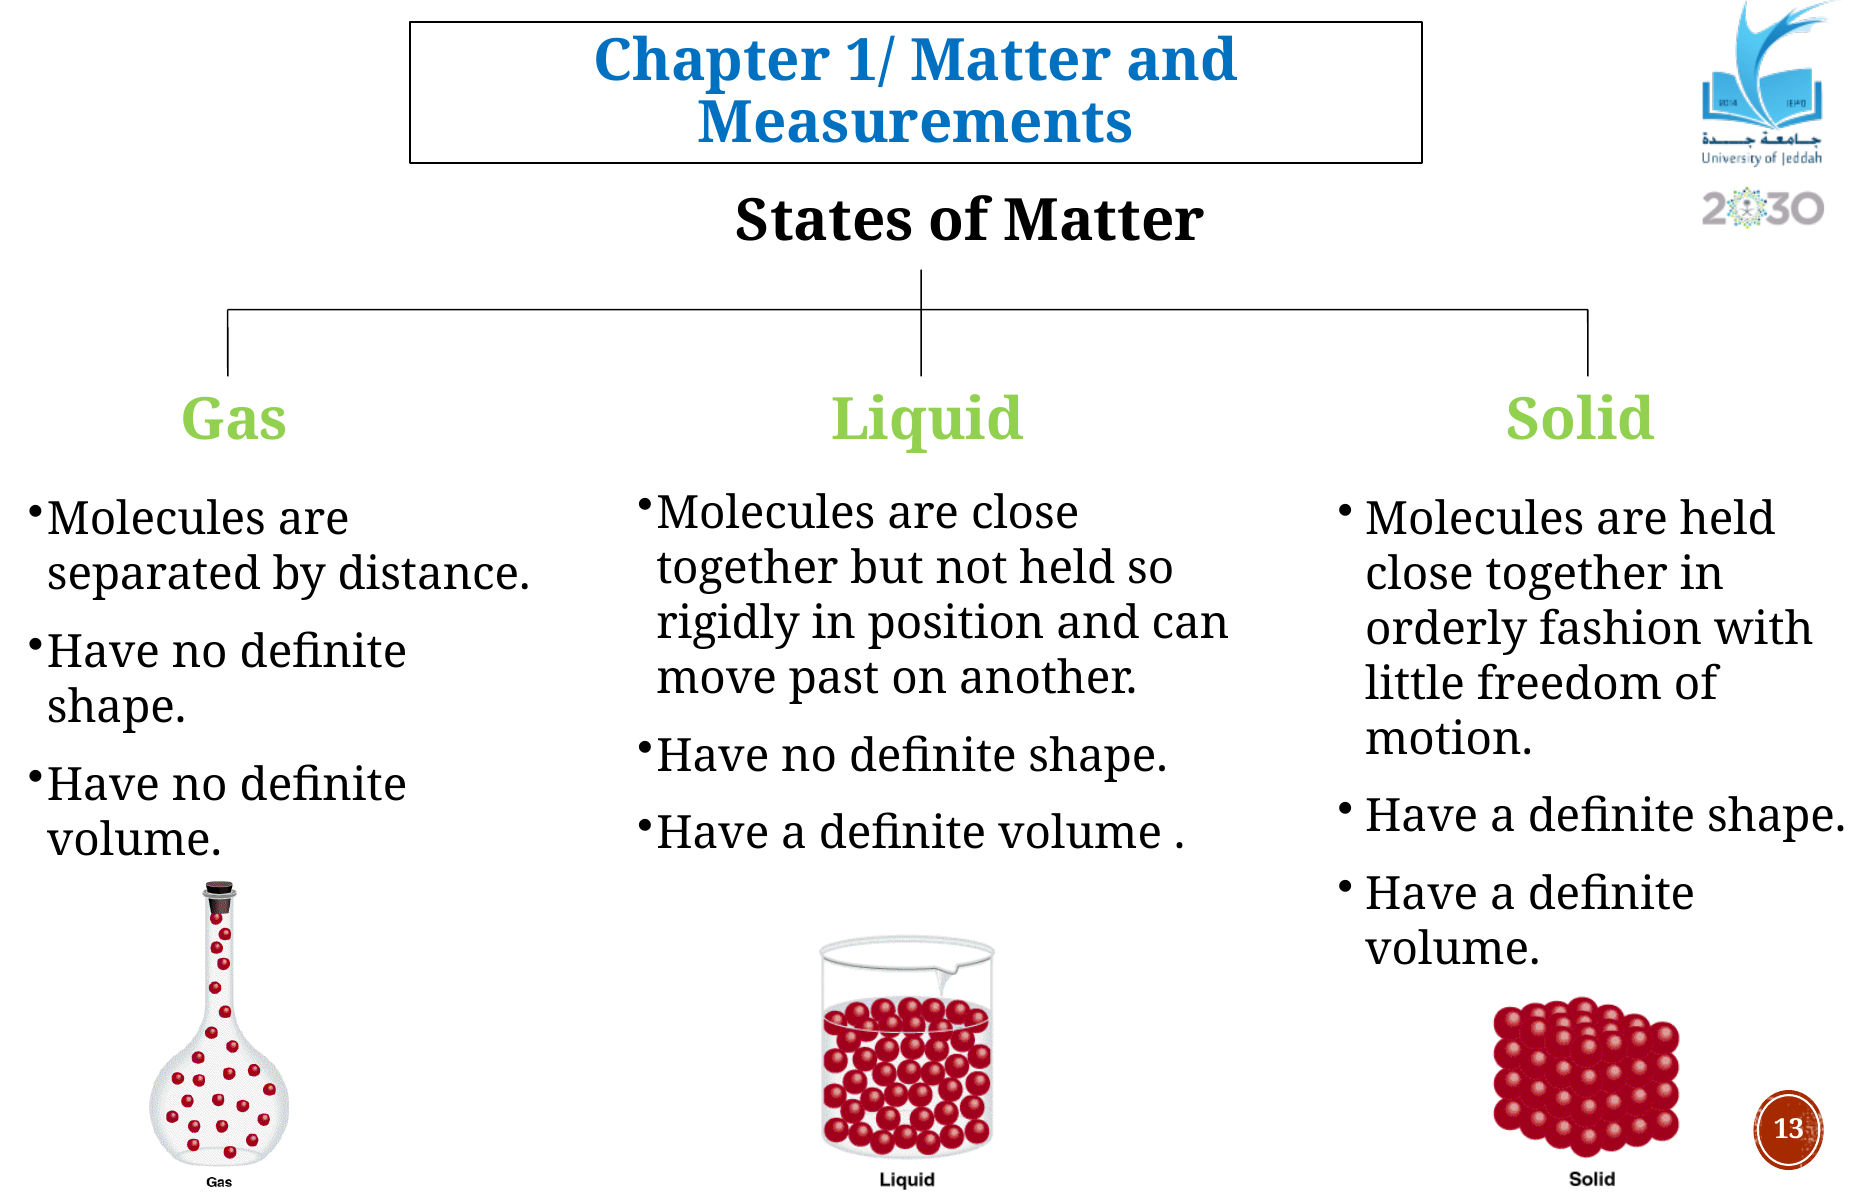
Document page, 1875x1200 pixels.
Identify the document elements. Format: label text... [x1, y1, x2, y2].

text_box Solid [1481, 376, 1682, 457]
text_box Molecules are close together but not held so rigidly in position and can move past on another. Have no definite shape. Have a definite volume . [622, 474, 1266, 866]
text_box Molecules are held close together in orderly fashion with little freedom of motion. Have a definite shape. Have a definite volume. [1322, 480, 1875, 982]
text_box Gas [134, 376, 335, 457]
text_box Chapter 1/ Matter and Measurements [409, 21, 1423, 164]
picture [790, 777, 1017, 1198]
text_box [1364, 982, 1738, 1200]
slide_number 13 [1739, 1097, 1838, 1162]
text_box Liquid [827, 376, 1028, 457]
picture [1481, 773, 1695, 1198]
picture [1681, 0, 1846, 235]
text_box States of Matter [721, 164, 1122, 271]
text_box Molecules are separated by distance. Have no definite shape. Have no definite volume. [13, 481, 566, 872]
picture [134, 875, 301, 1198]
